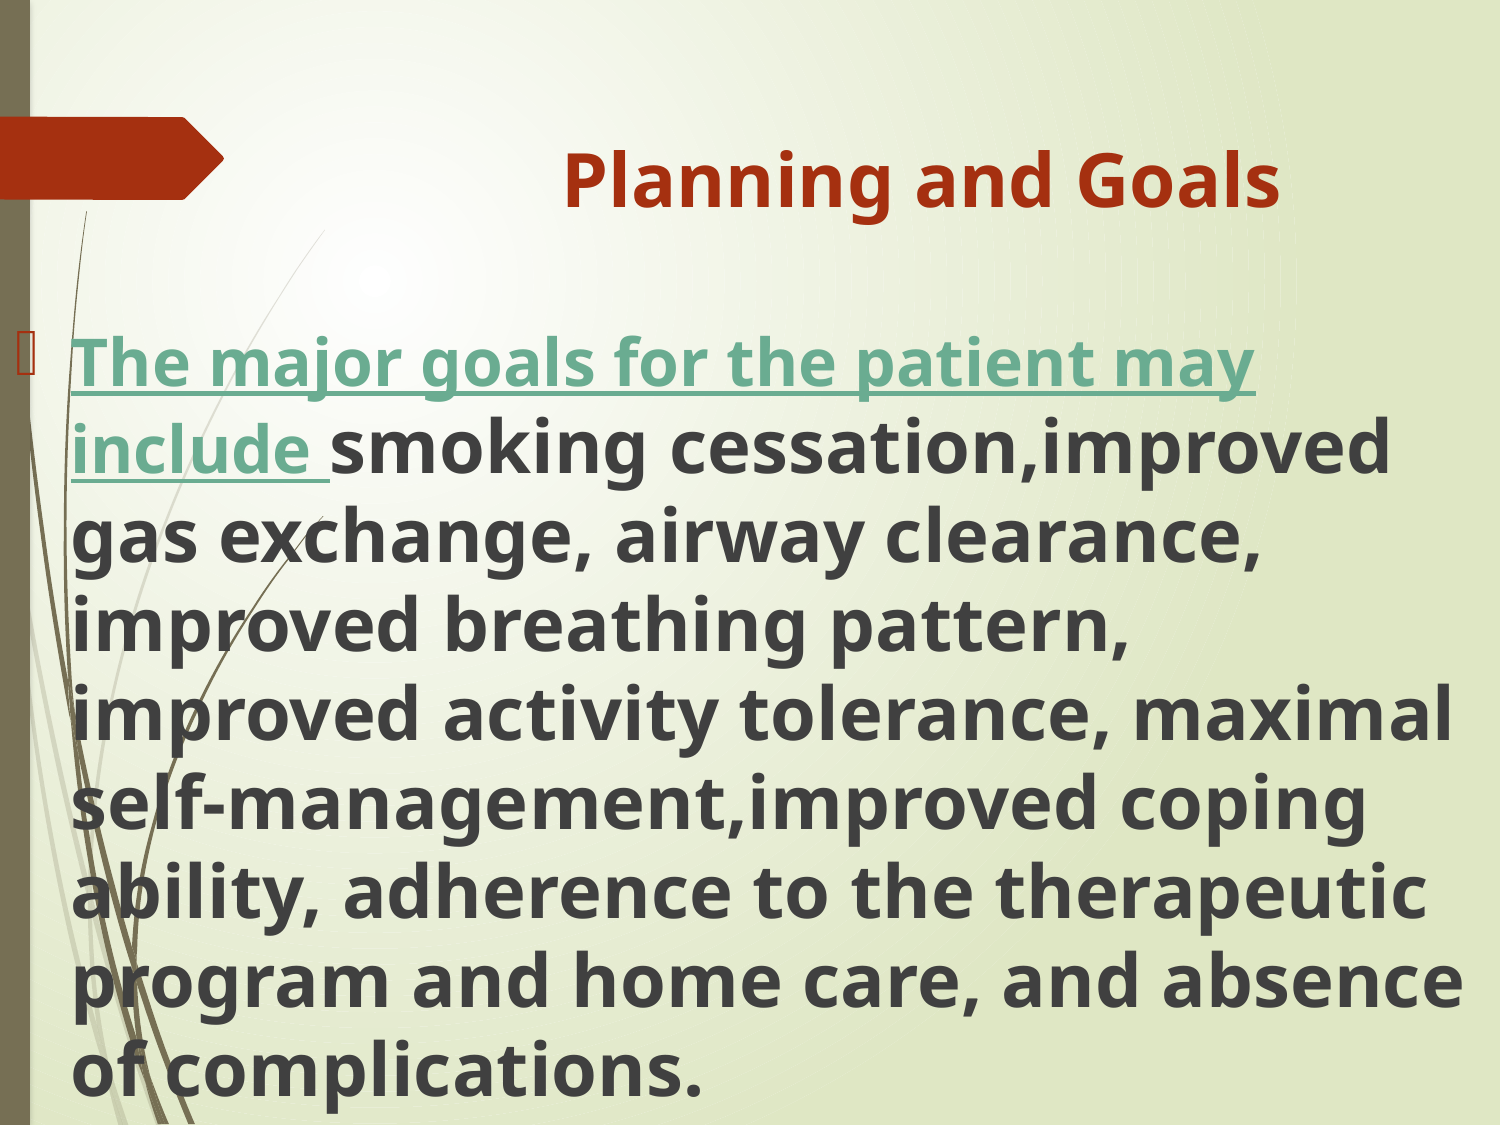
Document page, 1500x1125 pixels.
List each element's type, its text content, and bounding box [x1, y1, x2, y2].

list The major goals for the patient may include smoking cessation,improved gas exchange, airway clearance, improved breathing pattern, improved activity tolerance, maximal self-management,improved coping ability, adherence to the therapeutic program and home care, and absence of complications. [0, 312, 1500, 1125]
title Planning and Goals [356, 125, 1488, 312]
